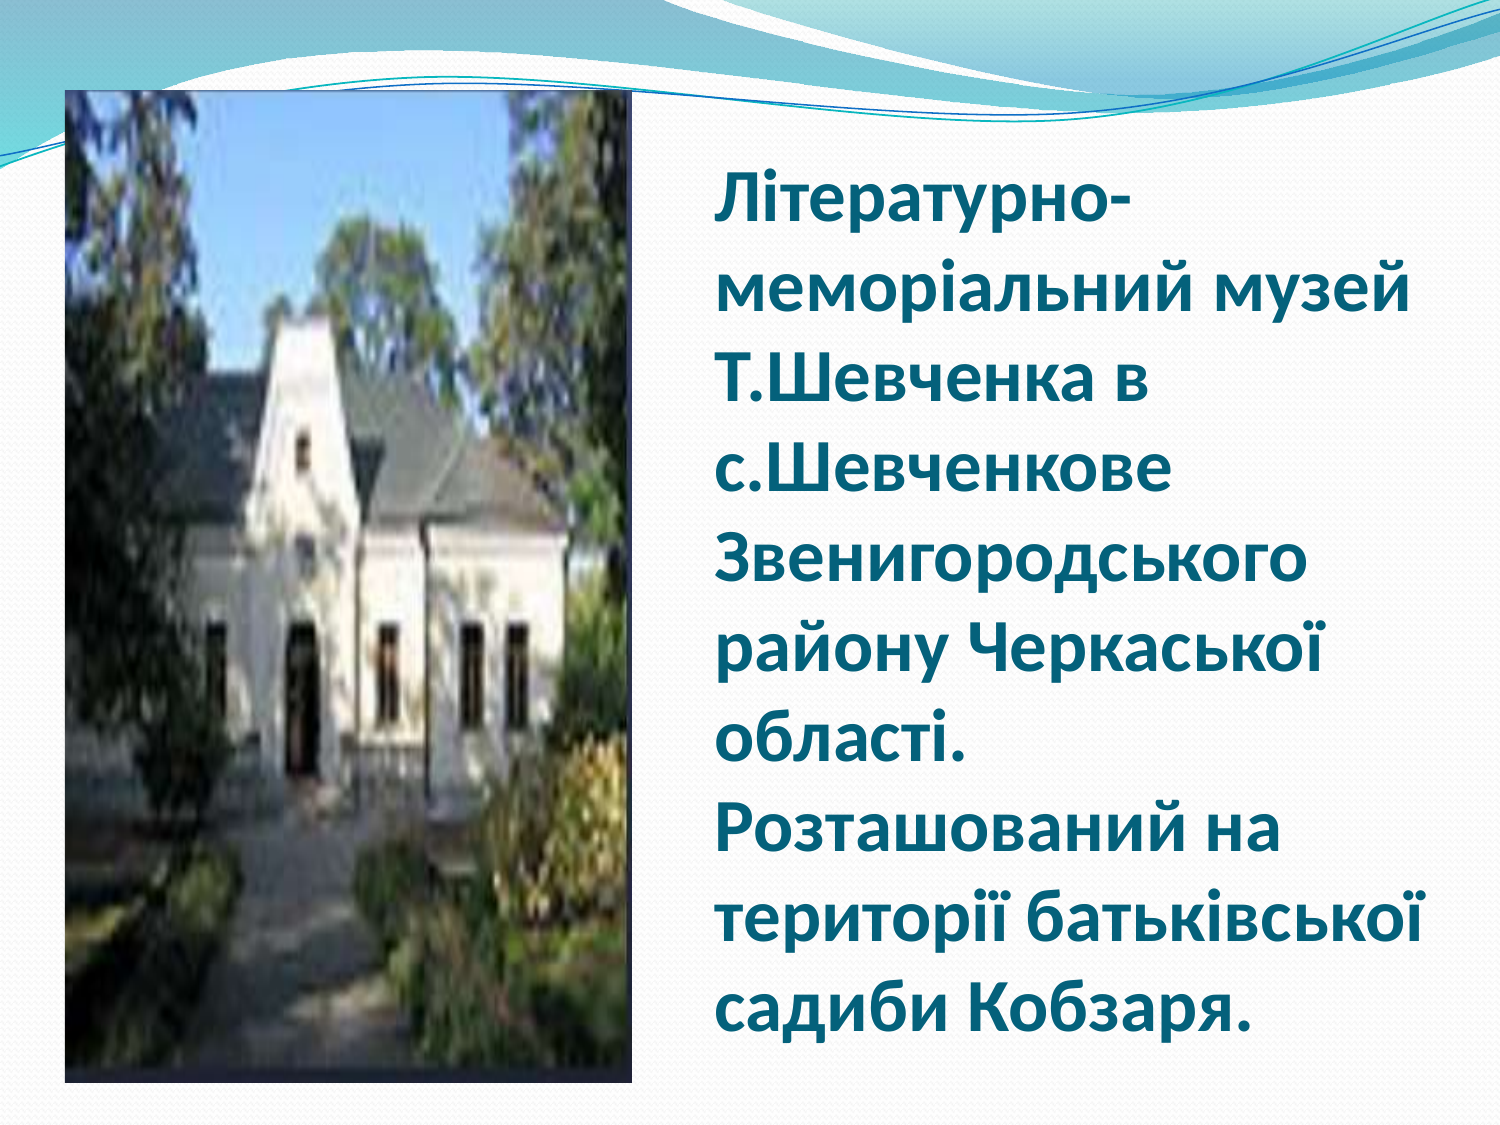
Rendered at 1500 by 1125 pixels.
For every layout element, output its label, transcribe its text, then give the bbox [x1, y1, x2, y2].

picture [64, 89, 633, 1083]
title Літературно-меморіальний музей Т.Шевченка в с.Шевченкове Звенигородського району Черкаської області. Розташований на території батьківської садиби Кобзаря. [714, 115, 1438, 1047]
